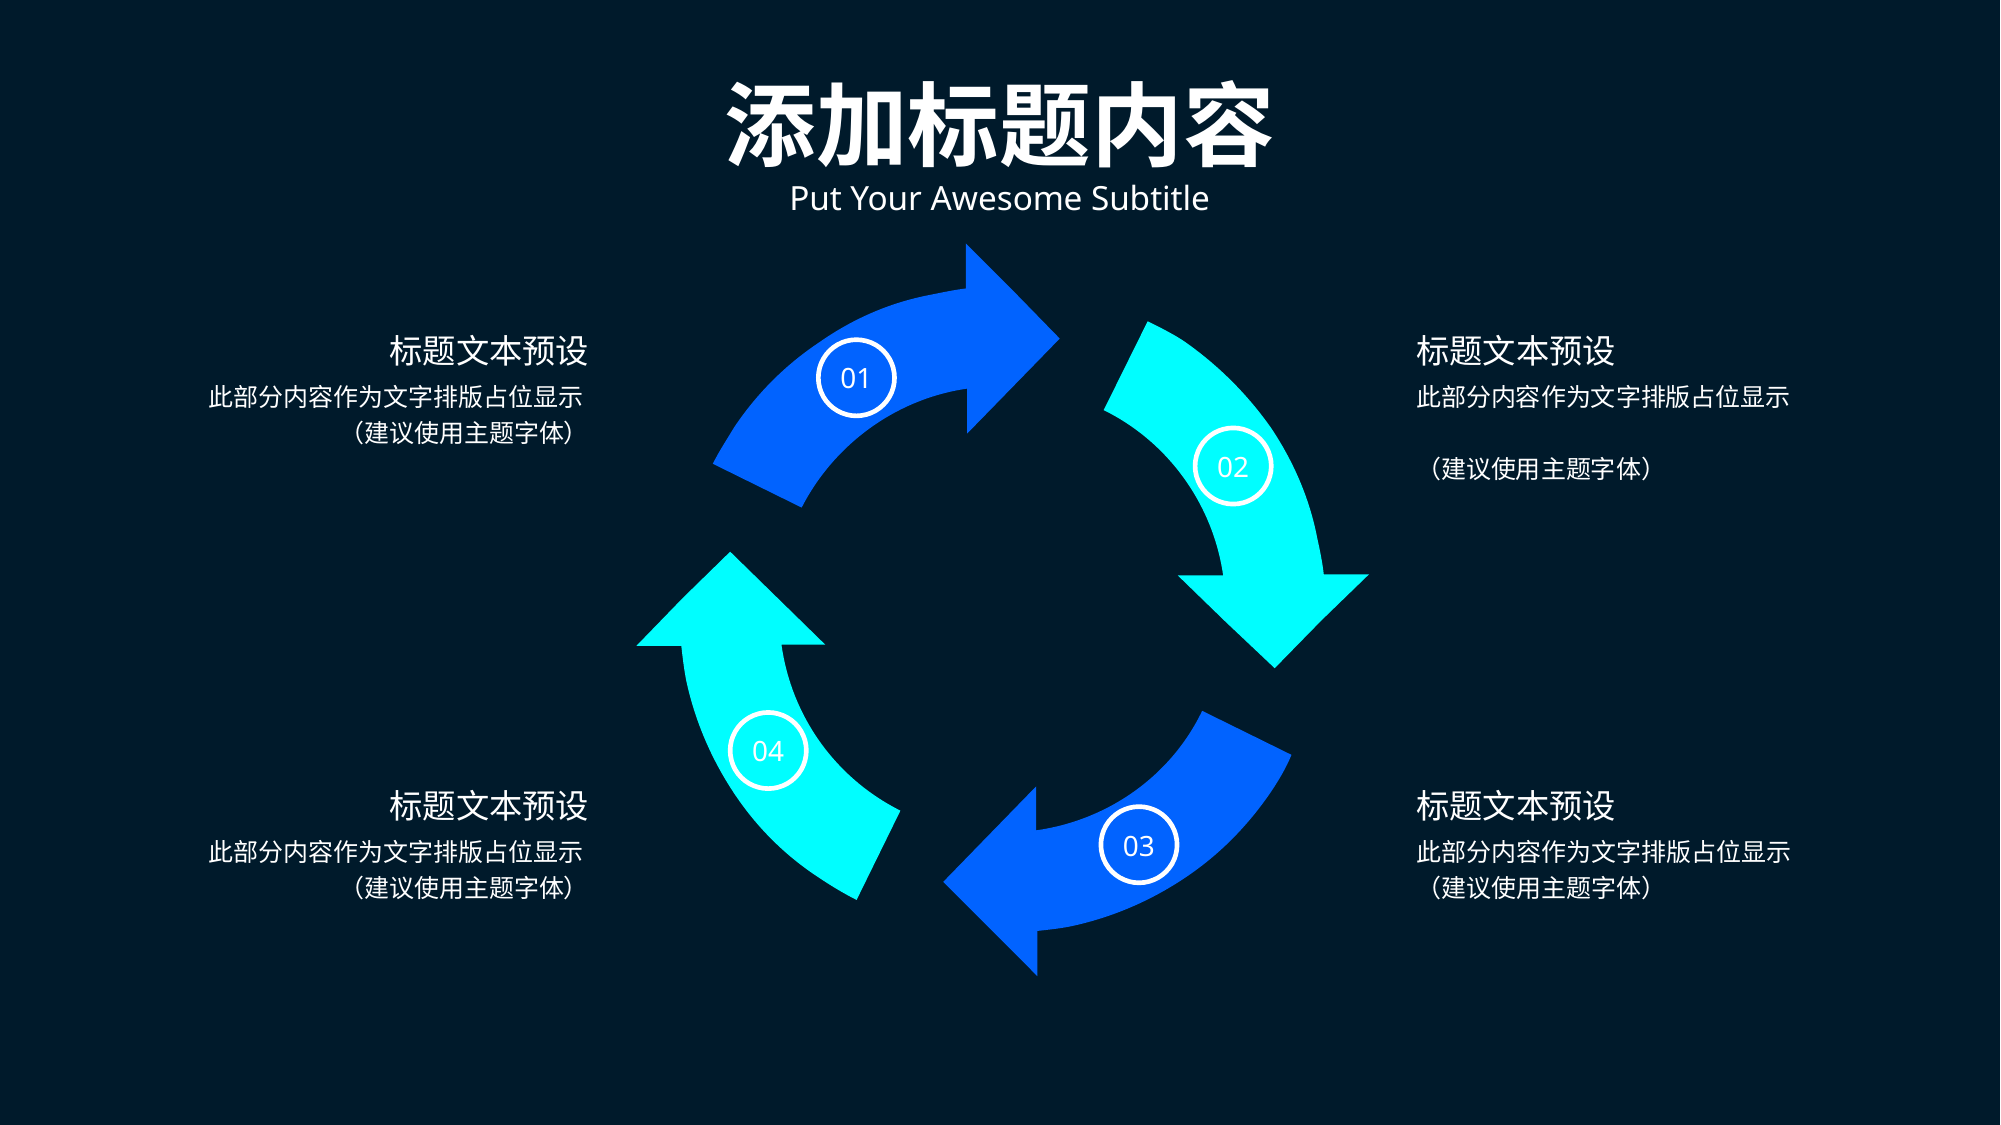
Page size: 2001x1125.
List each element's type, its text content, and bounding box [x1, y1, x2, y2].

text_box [1369, 779, 1881, 922]
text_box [1369, 324, 1874, 468]
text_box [118, 779, 637, 922]
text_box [636, 243, 1370, 977]
text_box 添加标题内容 [709, 60, 1291, 185]
text_box Put Your Awesome Subtitle [774, 169, 1226, 225]
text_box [99, 324, 637, 468]
